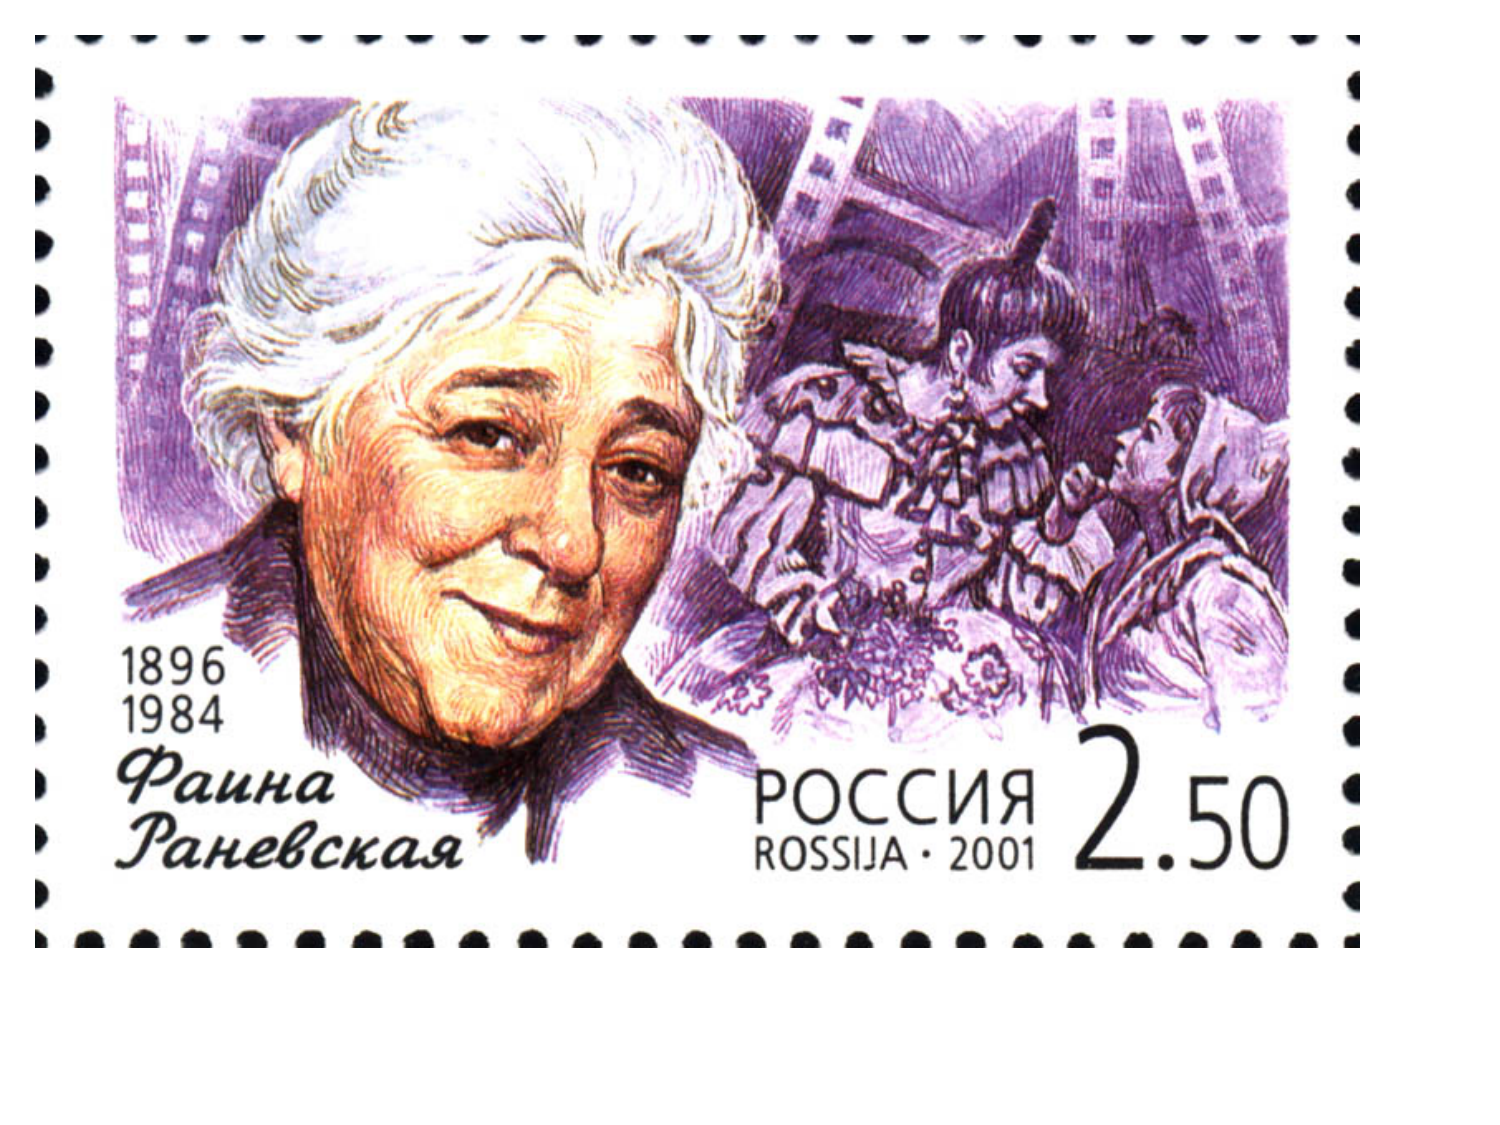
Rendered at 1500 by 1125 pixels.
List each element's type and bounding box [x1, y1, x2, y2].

list [34, 34, 1360, 948]
